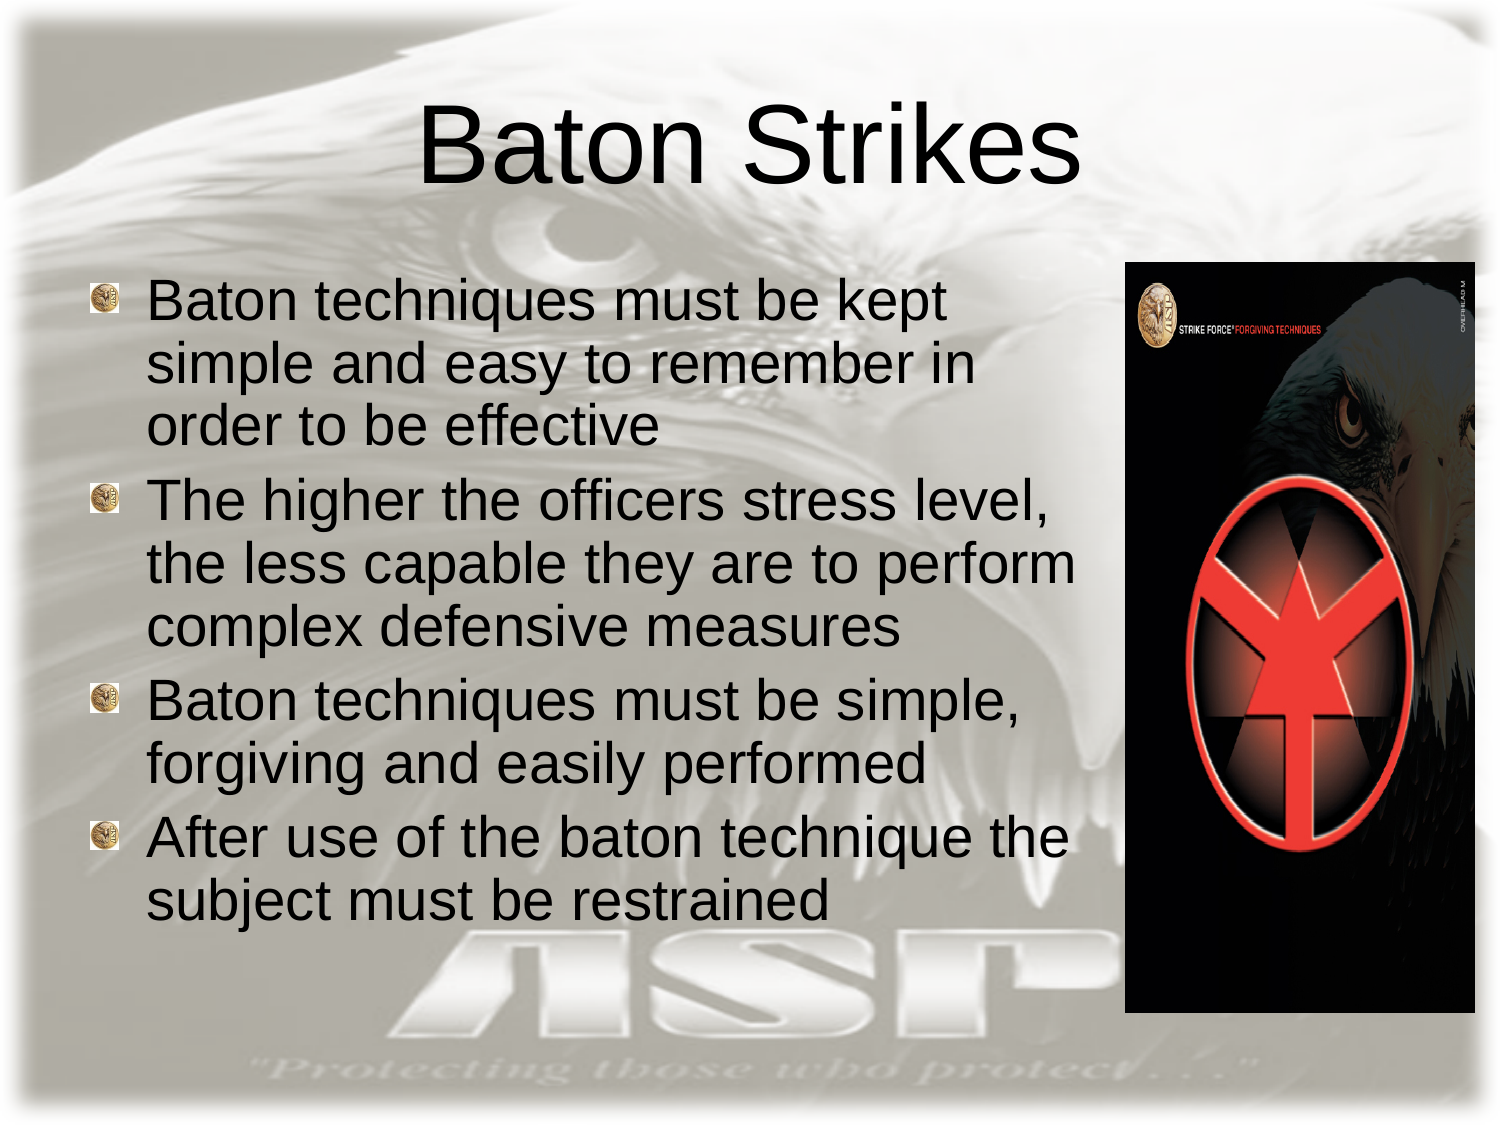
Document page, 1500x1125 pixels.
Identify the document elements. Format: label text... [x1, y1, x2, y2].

title Baton Strikes [75, 45, 1425, 233]
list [1124, 262, 1476, 1013]
picture [90, 821, 119, 850]
picture [90, 283, 119, 313]
list Baton techniques must be kept simple and easy to remember in order to be effective The higher the officers stress level, the less capable they are to perform complex defensive measures Baton techniques must be simple, forgiving and easily performed After use of the baton technique the subject must be restrained [75, 262, 1122, 1005]
picture [90, 683, 119, 713]
picture [90, 483, 119, 513]
